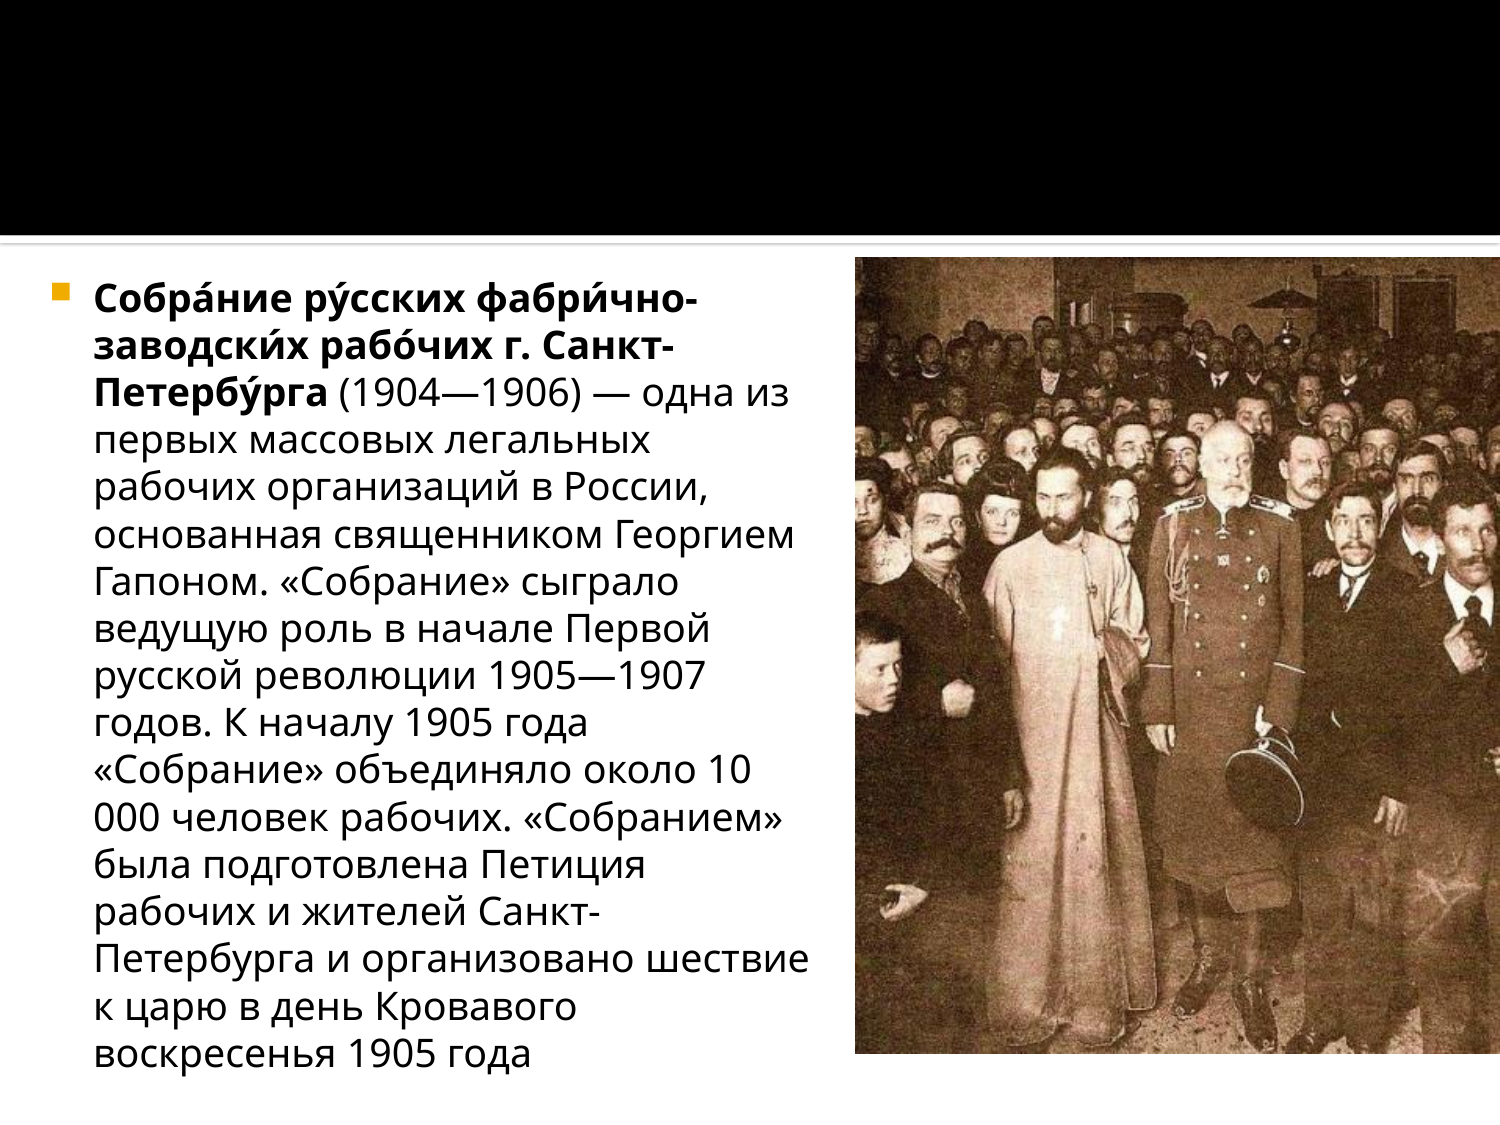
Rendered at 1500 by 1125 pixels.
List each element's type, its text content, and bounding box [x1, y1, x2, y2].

list Собра́ние ру́сских фабри́чно-заводски́х рабо́чих г. Санкт-Петербу́рга (1904—1906) — одна из первых массовых легальных рабочих организаций в России, основанная священником Георгием Гапоном. «Собрание» сыграло ведущую роль в начале Первой русской революции 1905—1907 годов. К началу 1905 года «Собрание» объединяло около 10 000 человек рабочих. «Собранием» была подготовлена Петиция рабочих и жителей Санкт-Петербурга и организовано шествие к царю в день Кровавого воскресенья 1905 года [23, 257, 832, 1090]
picture [855, 257, 1500, 1054]
